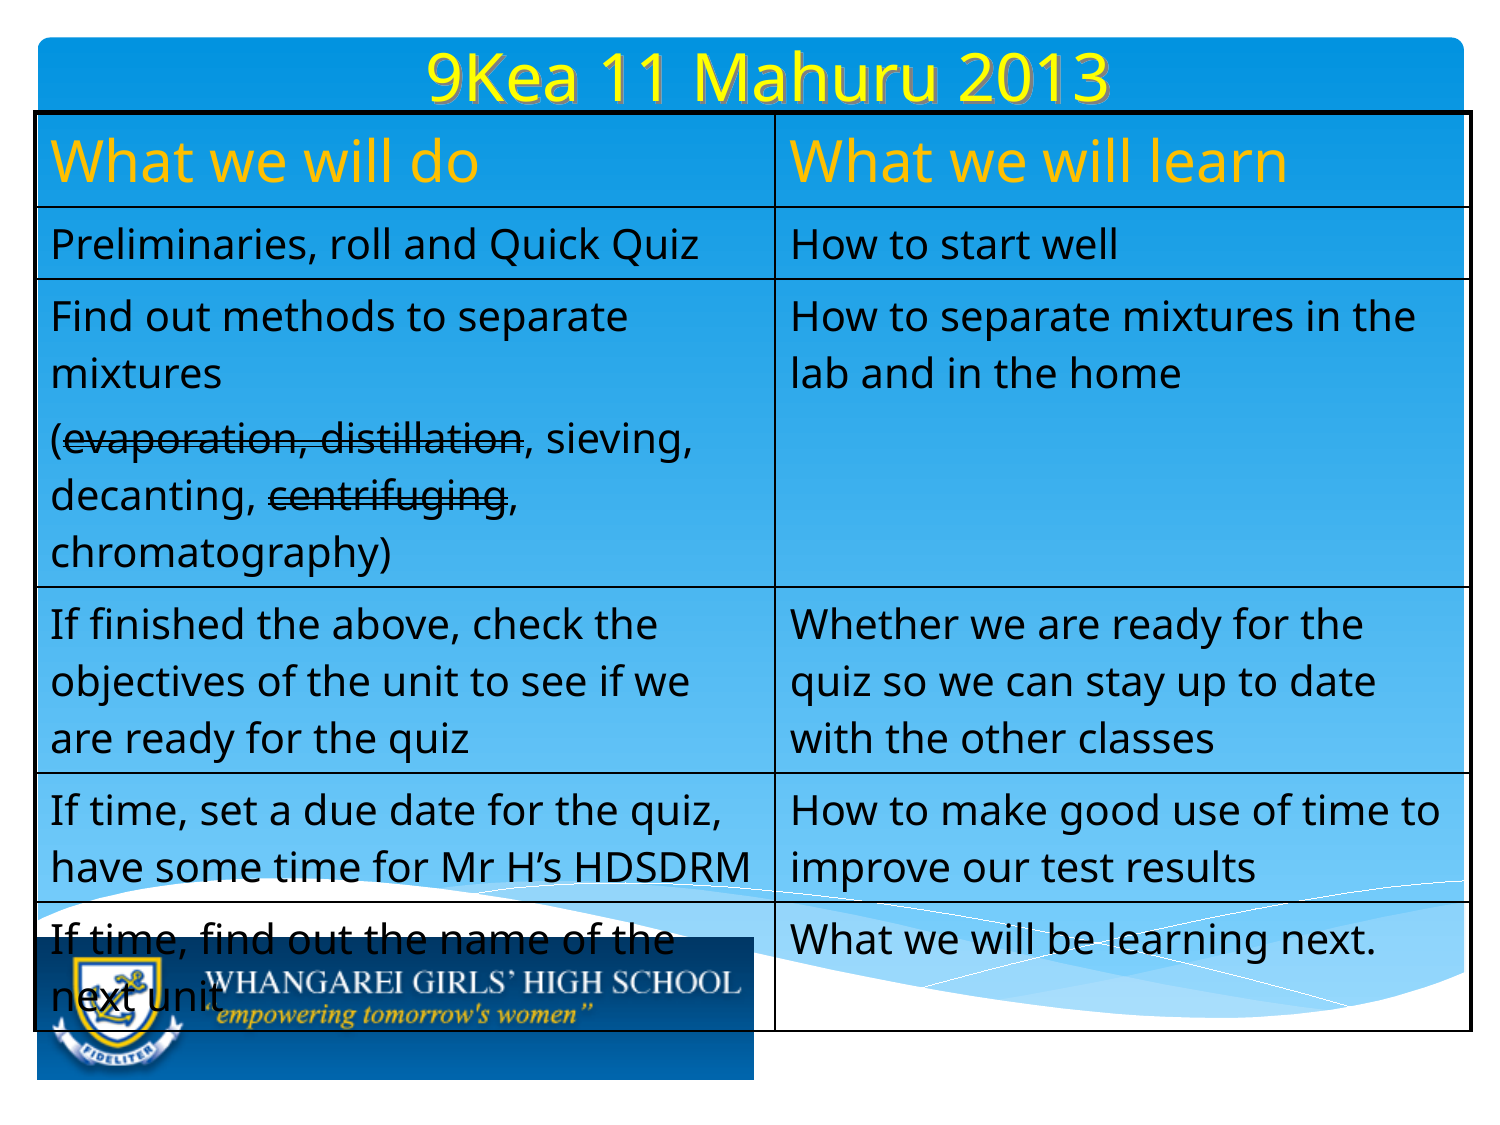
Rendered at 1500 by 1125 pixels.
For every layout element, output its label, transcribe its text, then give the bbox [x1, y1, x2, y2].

table_cell Find out methods to separate mixtures (evaporation, distillation, sieving, decanting, centrifuging, chromatography) [37, 280, 774, 586]
table_header What we will do [37, 115, 774, 206]
table_cell How to start well [776, 208, 1469, 278]
table_cell Preliminaries, roll and Quick Quiz [37, 208, 774, 278]
table_cell If finished the above, check the objectives of the unit to see if we are ready for the quiz [37, 588, 774, 772]
table_cell How to make good use of time to improve our test results [776, 774, 1469, 901]
picture [37, 937, 754, 1080]
table_cell What we will be learning next. [776, 903, 1469, 1030]
table_cell If time, set a due date for the quiz, have some time for Mr H’s HDSDRM [37, 774, 774, 901]
table_header What we will learn [776, 115, 1469, 206]
table_cell How to separate mixtures in the lab and in the home [776, 280, 1469, 586]
table_cell If time, find out the name of the next unit [37, 903, 774, 1030]
table_cell Whether we are ready for the quiz so we can stay up to date with the other classes [776, 588, 1469, 772]
text_box 9Kea 11 Mahuru 2013 [162, 24, 1375, 110]
